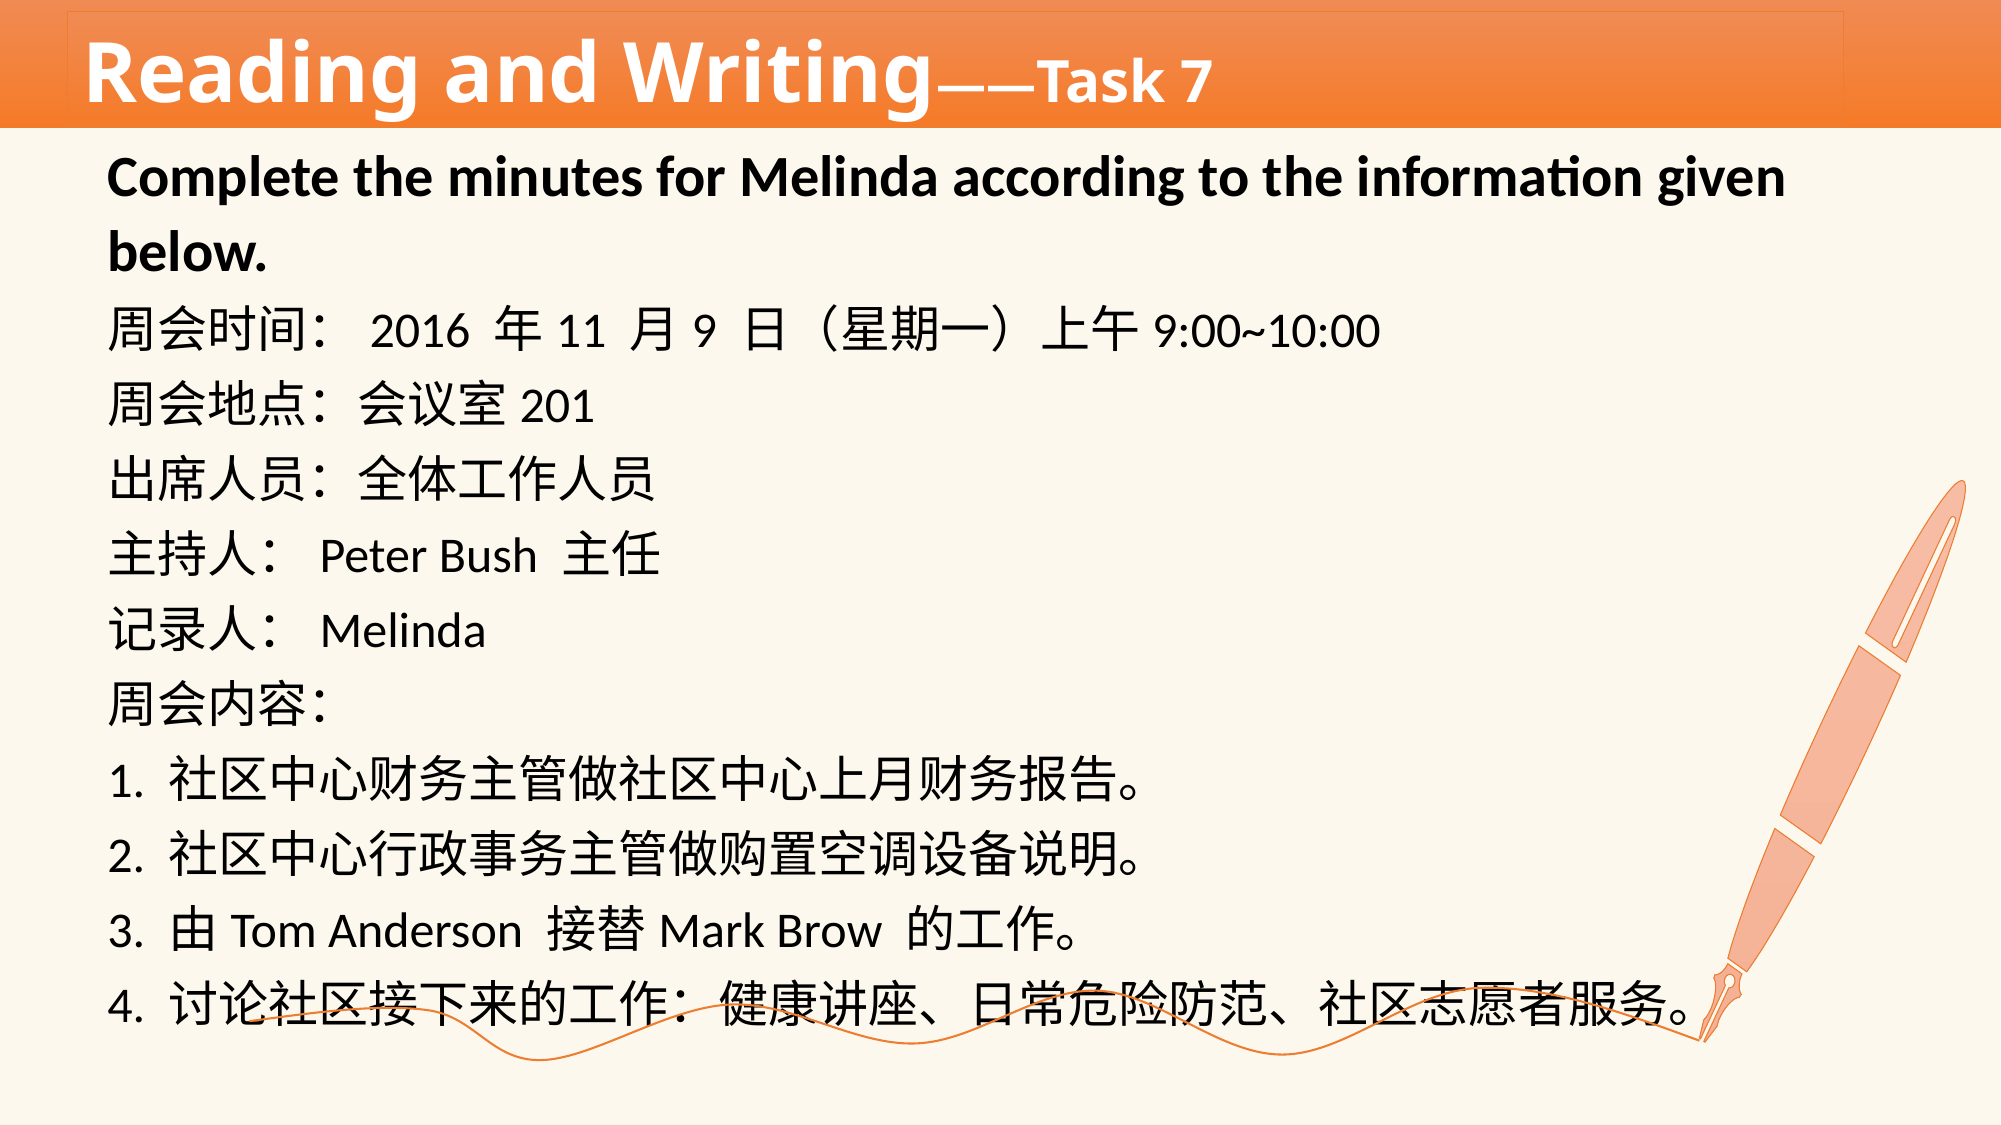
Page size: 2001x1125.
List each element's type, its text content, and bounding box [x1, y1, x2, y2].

list Complete the minutes for Melinda according to the information given below. 周会时间：2016 年11 月9 日（星期一）上午9:00~10:00 周会地点：会议室201 出席人员：全体工作人员 主持人：Peter Bush 主任 记录人：Melinda 周会内容： 1. 社区中心财务主管做社区中心上月财务报告。 2. 社区中心行政事务主管做购置空调设备说明。 3. 由Tom Anderson 接替Mark Brow 的工作。 4. 讨论社区接下来的工作：健康讲座、日常危险防范、社区志愿者服务。 [92, 146, 1902, 1105]
text_box [1698, 962, 1743, 1043]
text_box [1727, 827, 1815, 973]
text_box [0, 0, 2000, 134]
text_box [1864, 480, 1966, 664]
text_box [249, 986, 1700, 1062]
text_box [1779, 644, 1902, 845]
